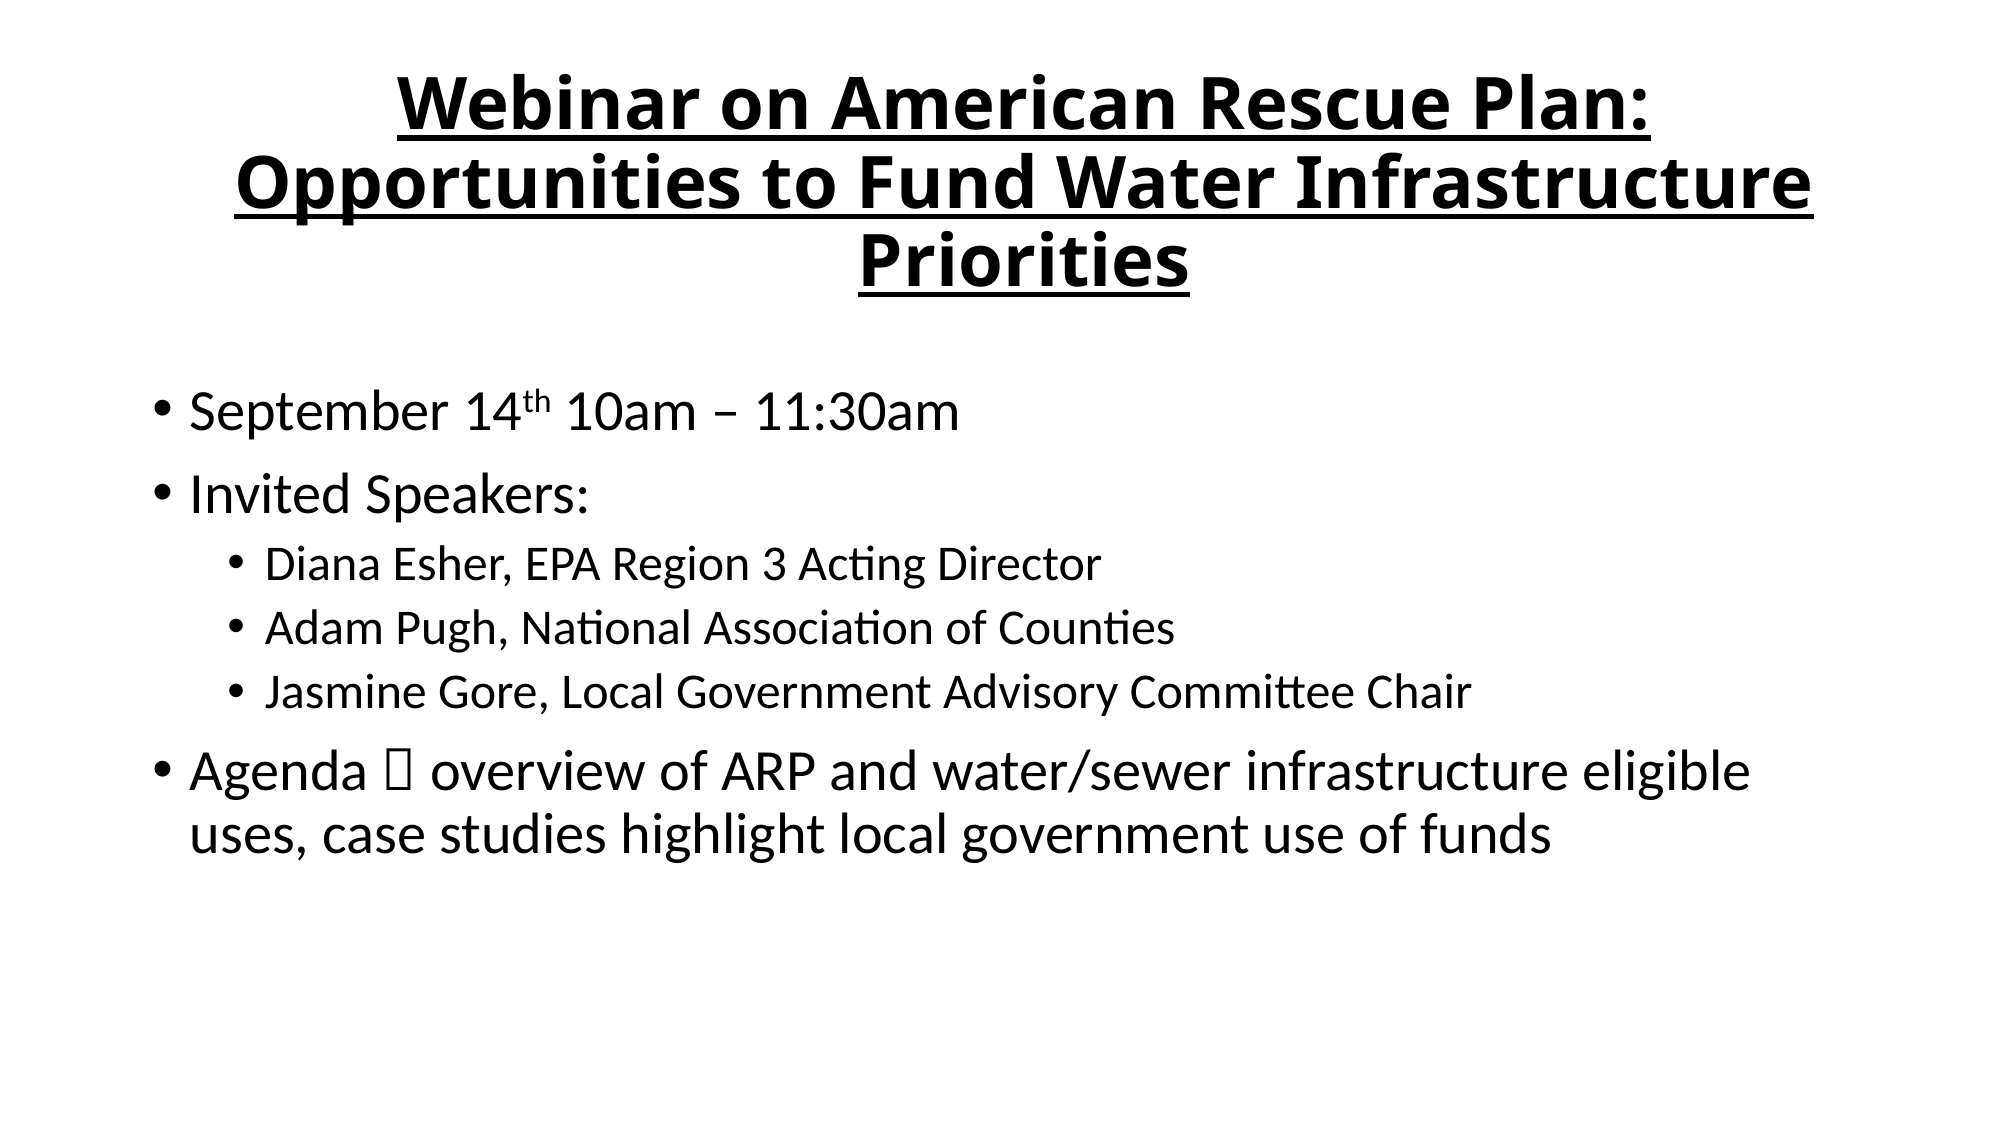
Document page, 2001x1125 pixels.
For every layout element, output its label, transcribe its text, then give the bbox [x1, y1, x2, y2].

list September 14th 10am – 11:30am Invited Speakers: Diana Esher, EPA Region 3 Acting Director Adam Pugh, National Association of Counties Jasmine Gore, Local Government Advisory Committee Chair Agenda  overview of ARP and water/sewer infrastructure eligible uses, case studies highlight local government use of funds [137, 372, 1863, 1014]
title Webinar on American Rescue Plan: Opportunities to Fund Water Infrastructure Priorities [118, 59, 1930, 388]
